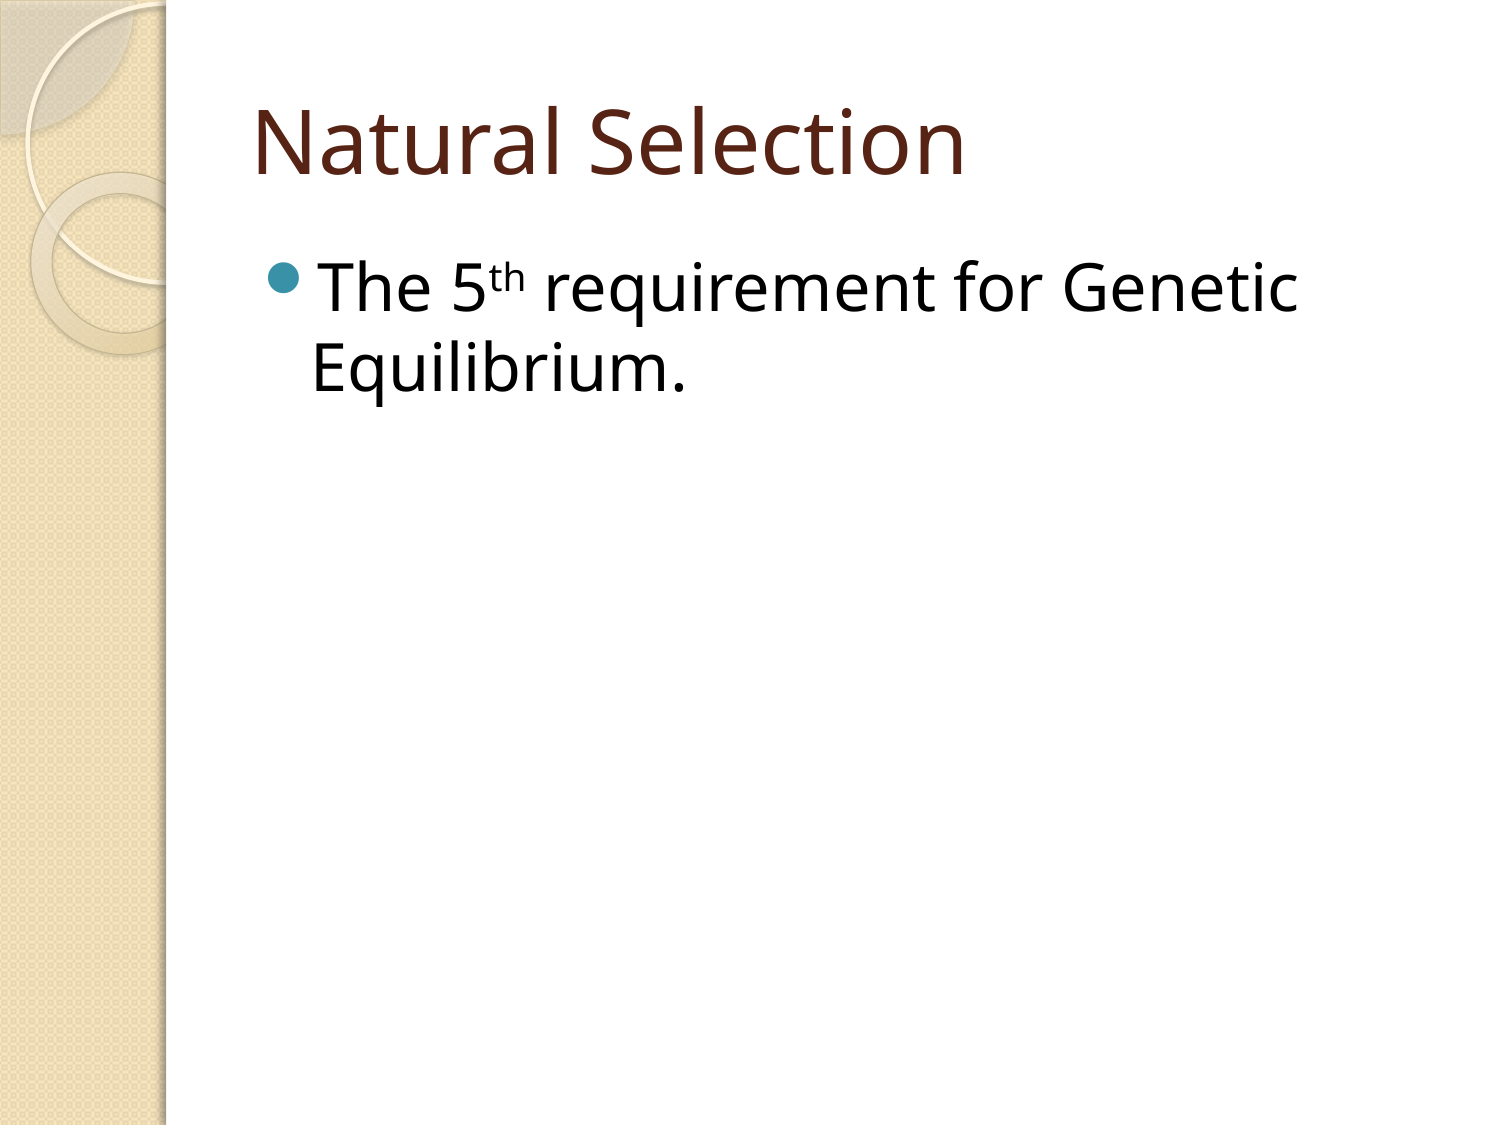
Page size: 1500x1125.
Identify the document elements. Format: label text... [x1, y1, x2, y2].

title Natural Selection [235, 45, 1466, 233]
list The 5th requirement for Genetic Equilibrium. [235, 237, 1466, 1025]
